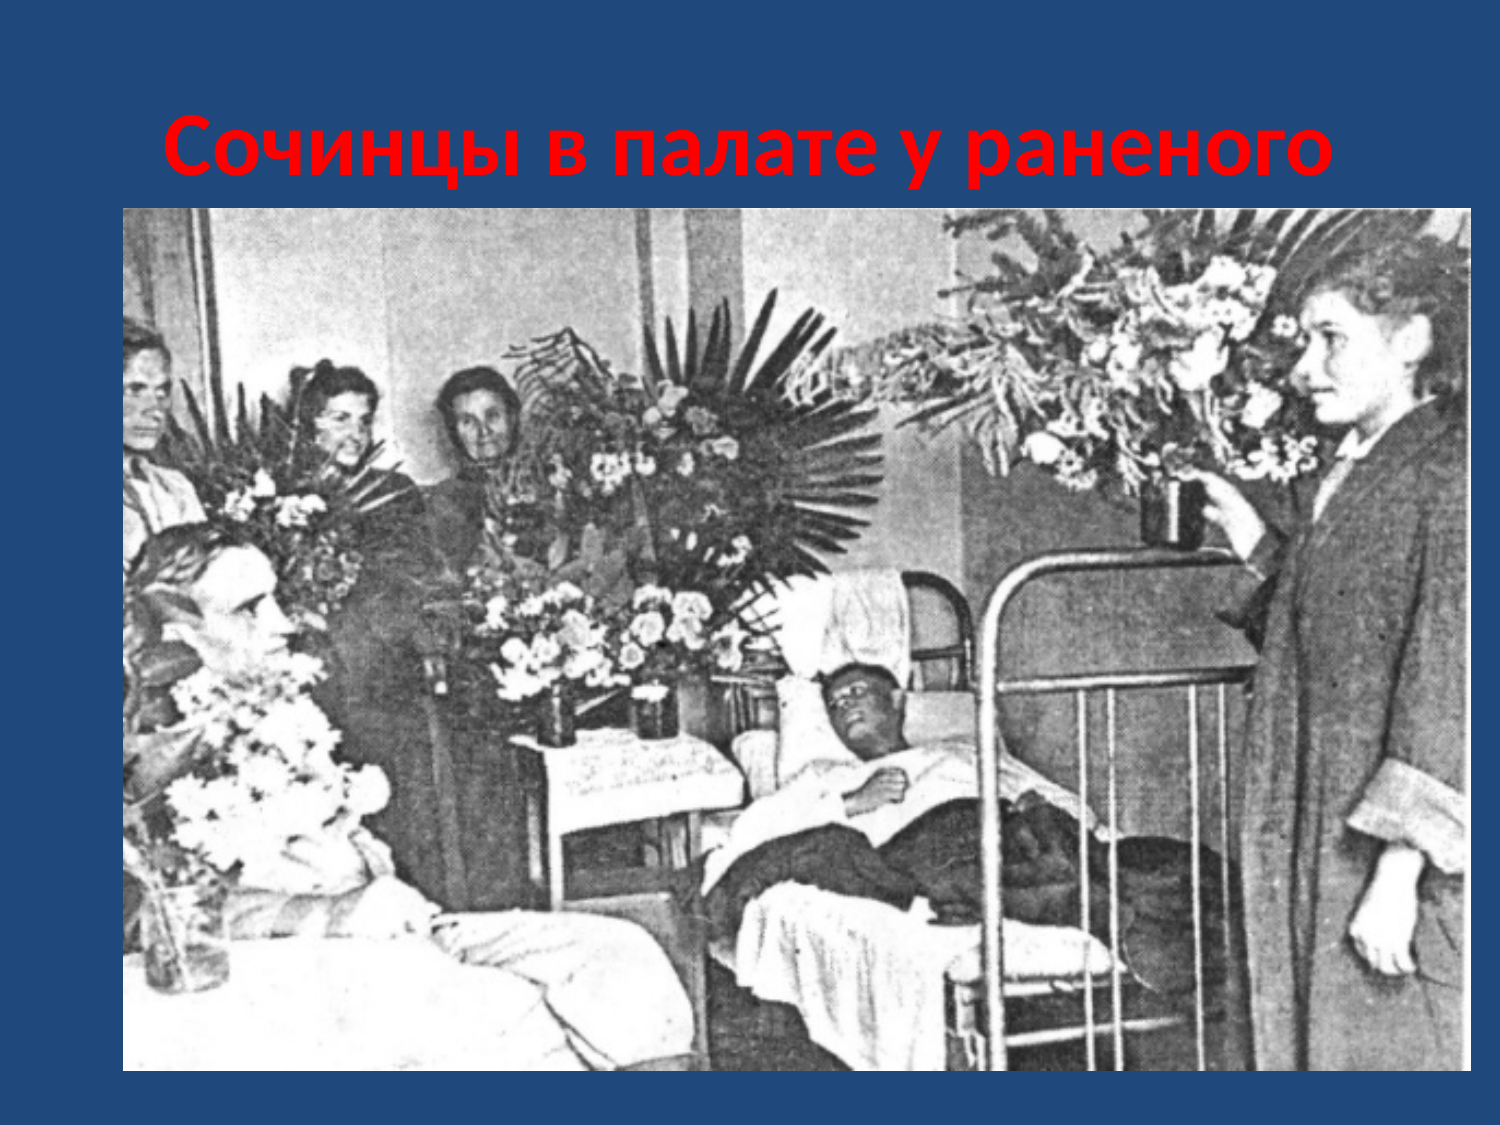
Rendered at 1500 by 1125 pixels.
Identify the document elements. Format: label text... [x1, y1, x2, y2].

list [123, 207, 1471, 1071]
title Сочинцы в палате у раненого [75, 45, 1425, 233]
